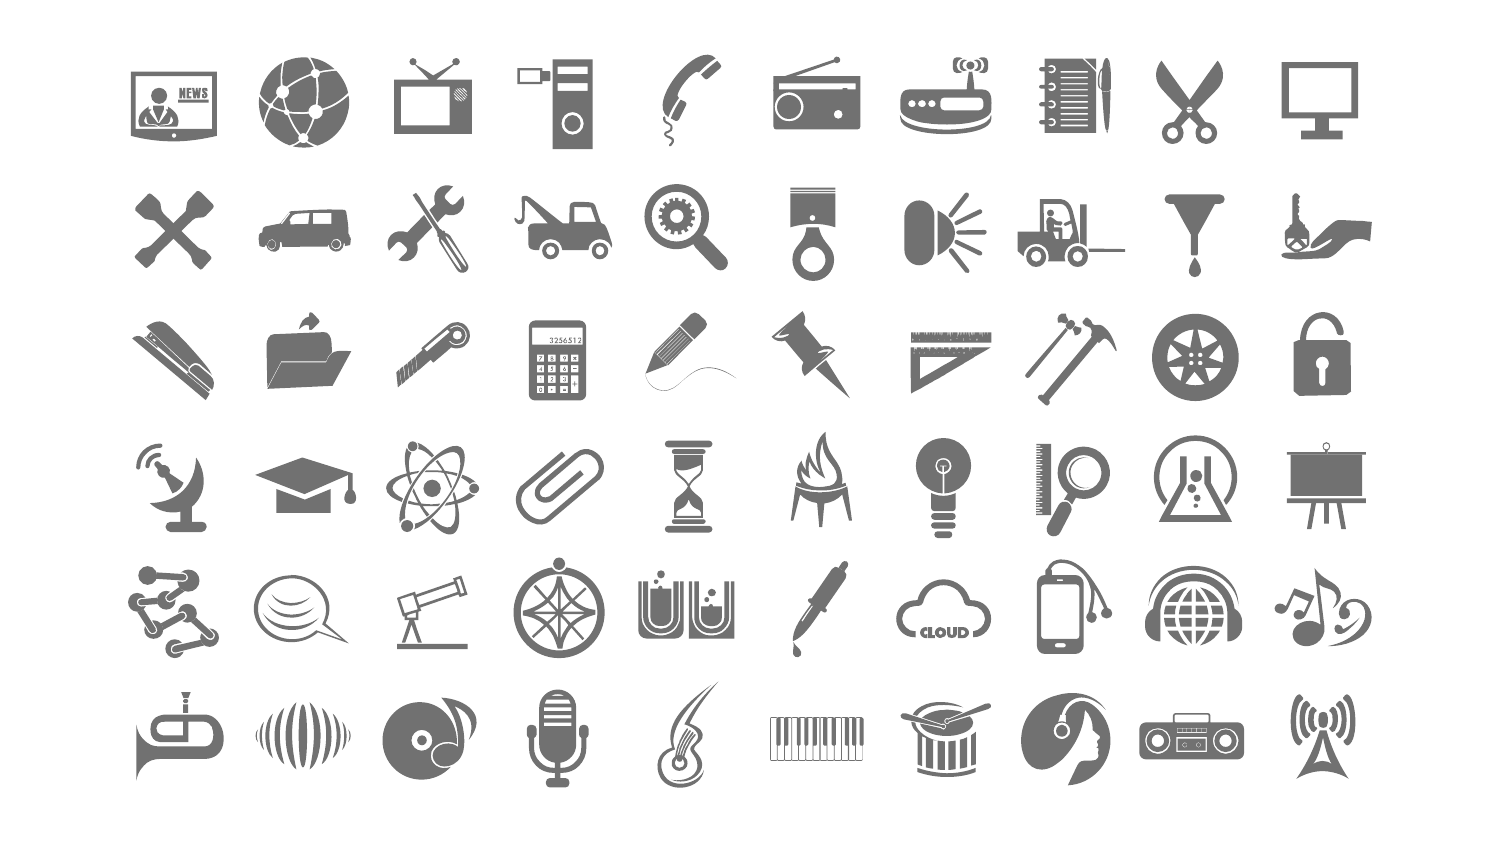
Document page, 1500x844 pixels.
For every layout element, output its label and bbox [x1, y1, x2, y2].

text_box [1017, 198, 1126, 268]
text_box [136, 691, 225, 781]
text_box [1023, 311, 1118, 406]
text_box [1286, 693, 1360, 780]
text_box [132, 317, 215, 401]
text_box [257, 56, 350, 149]
text_box [1293, 312, 1352, 396]
text_box [1153, 435, 1238, 523]
text_box [513, 557, 605, 659]
text_box [253, 574, 350, 644]
text_box [396, 575, 468, 650]
text_box [396, 320, 472, 388]
text_box [265, 306, 352, 389]
text_box [1280, 193, 1373, 260]
text_box [130, 71, 218, 142]
text_box [773, 56, 861, 130]
text_box [898, 55, 994, 141]
text_box [386, 184, 466, 263]
text_box [1035, 443, 1114, 537]
text_box [1164, 194, 1225, 278]
text_box [638, 570, 735, 639]
text_box [1152, 313, 1239, 402]
text_box [664, 440, 713, 533]
text_box [910, 332, 992, 394]
text_box [915, 437, 972, 539]
text_box [1139, 713, 1245, 760]
text_box [528, 320, 587, 401]
text_box [904, 191, 987, 274]
text_box [770, 717, 864, 761]
text_box [254, 702, 352, 770]
text_box [134, 190, 215, 271]
text_box [898, 699, 994, 778]
text_box [771, 310, 851, 399]
text_box [517, 59, 593, 150]
text_box [1038, 56, 1112, 134]
text_box [790, 187, 836, 282]
text_box [1036, 559, 1113, 654]
text_box [257, 208, 352, 254]
text_box [385, 441, 480, 537]
text_box [1281, 62, 1359, 140]
text_box [394, 58, 472, 134]
text_box [254, 457, 360, 514]
text_box [135, 443, 208, 533]
text_box [1146, 728, 1237, 753]
text_box [526, 689, 589, 788]
text_box [382, 697, 490, 780]
text_box [1286, 441, 1367, 530]
text_box [888, 576, 999, 639]
text_box [127, 565, 220, 659]
text_box [1156, 60, 1224, 144]
text_box [1020, 690, 1111, 786]
text_box [644, 183, 729, 272]
text_box [515, 449, 604, 525]
text_box [513, 195, 614, 260]
text_box [1269, 567, 1376, 650]
text_box [644, 38, 722, 147]
text_box [791, 560, 849, 660]
text_box [645, 311, 737, 392]
text_box [654, 681, 719, 795]
text_box [1144, 561, 1243, 646]
text_box [790, 431, 853, 528]
